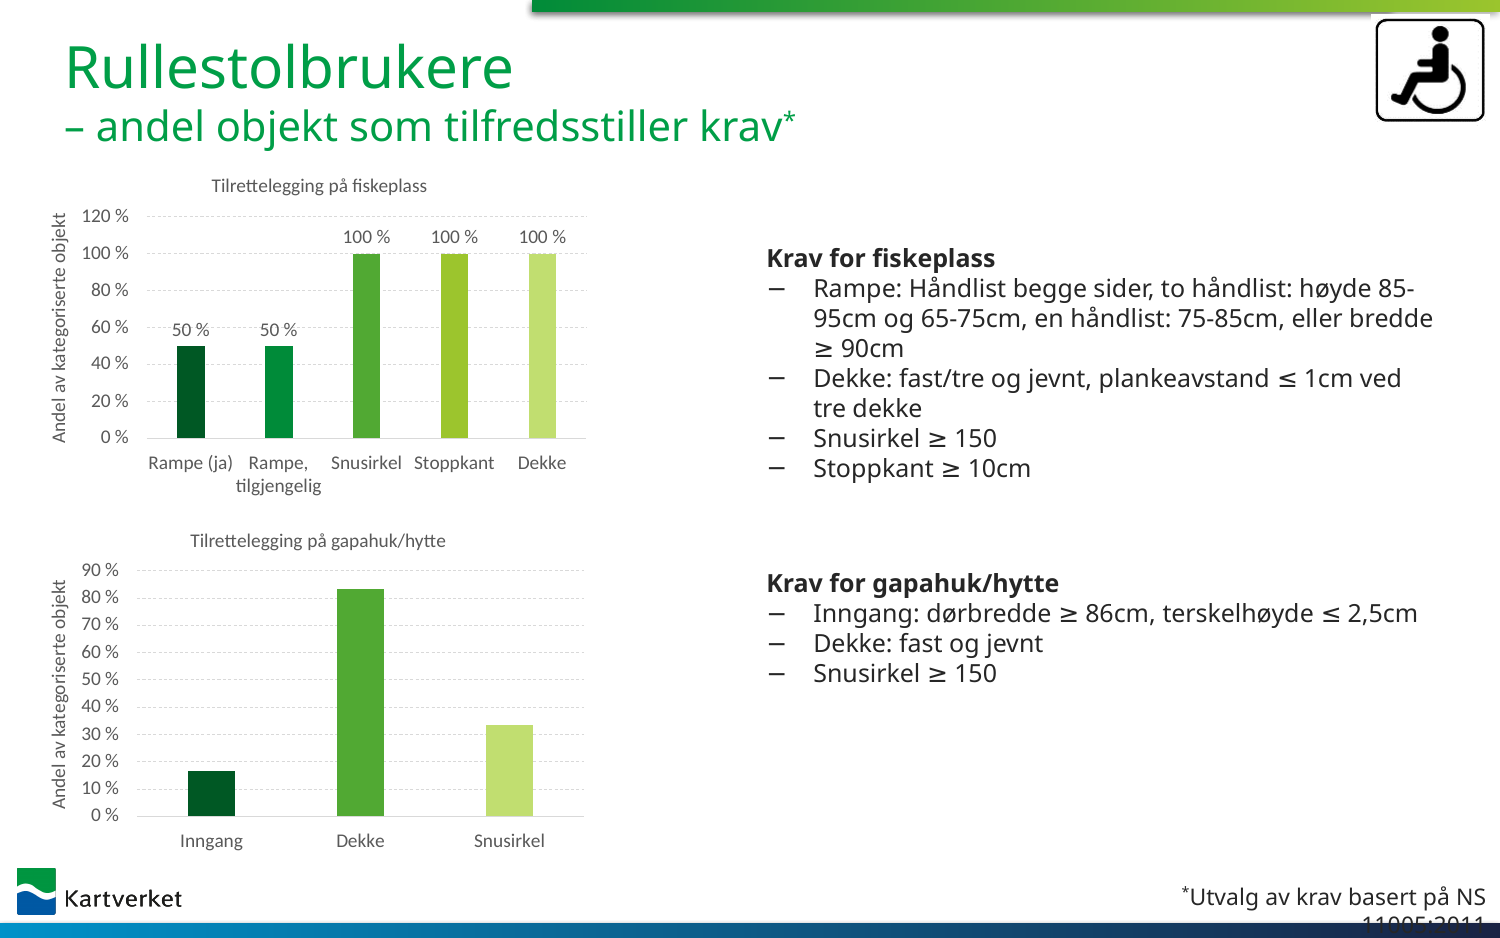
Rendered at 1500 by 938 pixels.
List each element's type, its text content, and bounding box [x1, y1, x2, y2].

text_box Krav for gapahuk/hytte Inngang: dørbredde ≥ 86cm, terskelhøyde ≤ 2,5cm Dekke: fast og jevnt Snusirkel ≥ 150 [751, 560, 1452, 695]
picture [41, 520, 596, 859]
picture [1371, 13, 1491, 127]
picture [41, 166, 598, 505]
text_box Krav for fiskeplass Rampe: Håndlist begge sider, to håndlist: høyde 85-95cm og 65-75cm, en håndlist: 75-85cm, eller bredde ≥ 90cm Dekke: fast/tre og jevnt, plankeavstand ≤ 1cm ved tre dekke Snusirkel ≥ 150 Stoppkant ≥ 10cm [751, 235, 1452, 490]
text_box *Utvalg av krav basert på NS 11005:2011 [1068, 873, 1500, 938]
text_box Rullestolbrukere – andel objekt som tilfredsstiller krav* [49, 29, 1431, 158]
